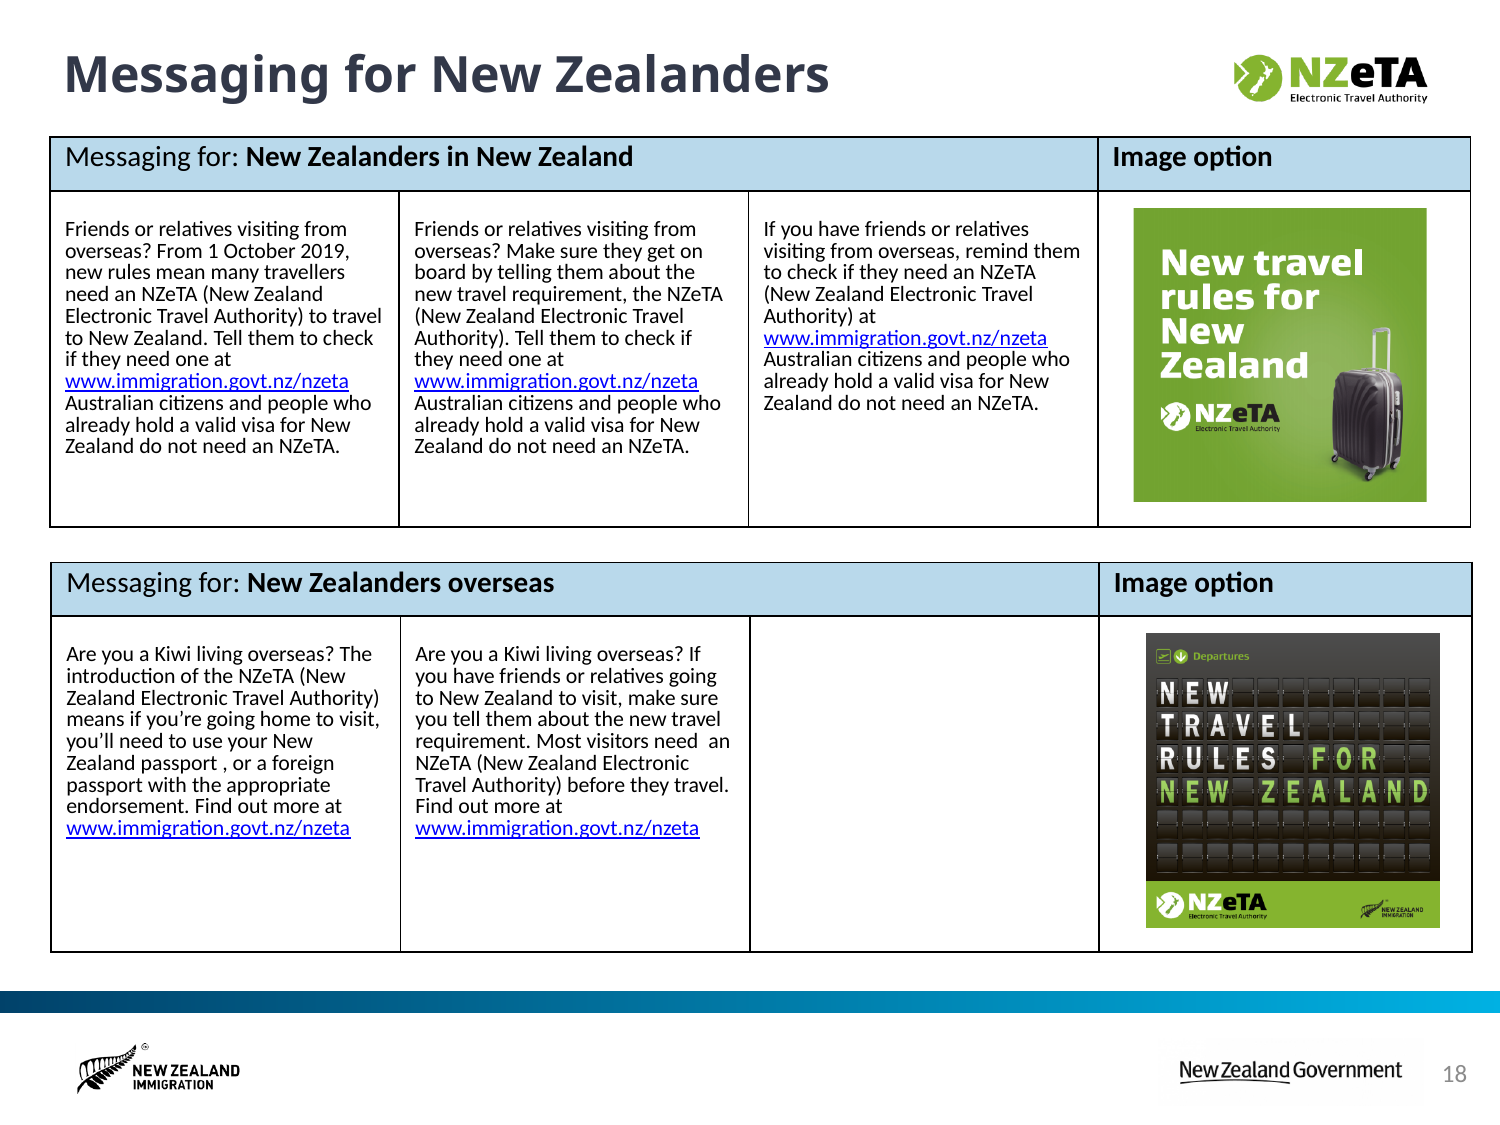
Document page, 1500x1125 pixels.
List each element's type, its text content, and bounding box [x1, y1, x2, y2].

table_cell Are you a Kiwi living overseas? If you have friends or relatives going to New Zealand to visit, make sure you tell them about the new travel requirement. Most visitors need an NZeTA (New Zealand Electronic Travel Authority) before they travel. Find out more at www.immigration.govt.nz/nzeta [401, 617, 749, 951]
table_cell [751, 617, 1098, 951]
table_cell Friends or relatives visiting from overseas? From 1 October 2019, new rules mean many travellers need an NZeTA (New Zealand Electronic Travel Authority) to travel to New Zealand. Tell them to check if they need one at www.immigration.govt.nz/nzeta Australian citizens and people who already hold a valid visa for New Zealand do not need an NZeTA. [51, 192, 398, 526]
table_cell [1100, 617, 1471, 951]
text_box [0, 990, 1500, 1125]
table_cell If you have friends or relatives visiting from overseas, remind them to check if they need an NZeTA (New Zealand Electronic Travel Authority) at www.immigration.govt.nz/nzeta Australian citizens and people who already hold a valid visa for New Zealand do not need an NZeTA. [749, 192, 1097, 526]
table_cell [1099, 192, 1470, 526]
table_header Image option [1099, 138, 1470, 190]
table_header Image option [1100, 563, 1471, 615]
picture [0, 0, 1500, 990]
table_header Messaging for: New Zealanders in New Zealand [51, 138, 1097, 190]
table_cell Friends or relatives visiting from overseas? Make sure they get on board by telling them about the new travel requirement, the NZeTA (New Zealand Electronic Travel Authority). Tell them to check if they need one at www.immigration.govt.nz/nzeta Australian citizens and people who already hold a valid visa for New Zealand do not need an NZeTA. [400, 192, 748, 526]
table_header Messaging for: New Zealanders overseas [52, 563, 1098, 615]
title Messaging for New Zealanders [48, 19, 1410, 127]
table_cell Are you a Kiwi living overseas? The introduction of the NZeTA (New Zealand Electronic Travel Authority) means if you’re going home to visit, you’ll need to use your New Zealand passport , or a foreign passport with the appropriate endorsement. Find out more at www.immigration.govt.nz/nzeta [52, 617, 400, 951]
